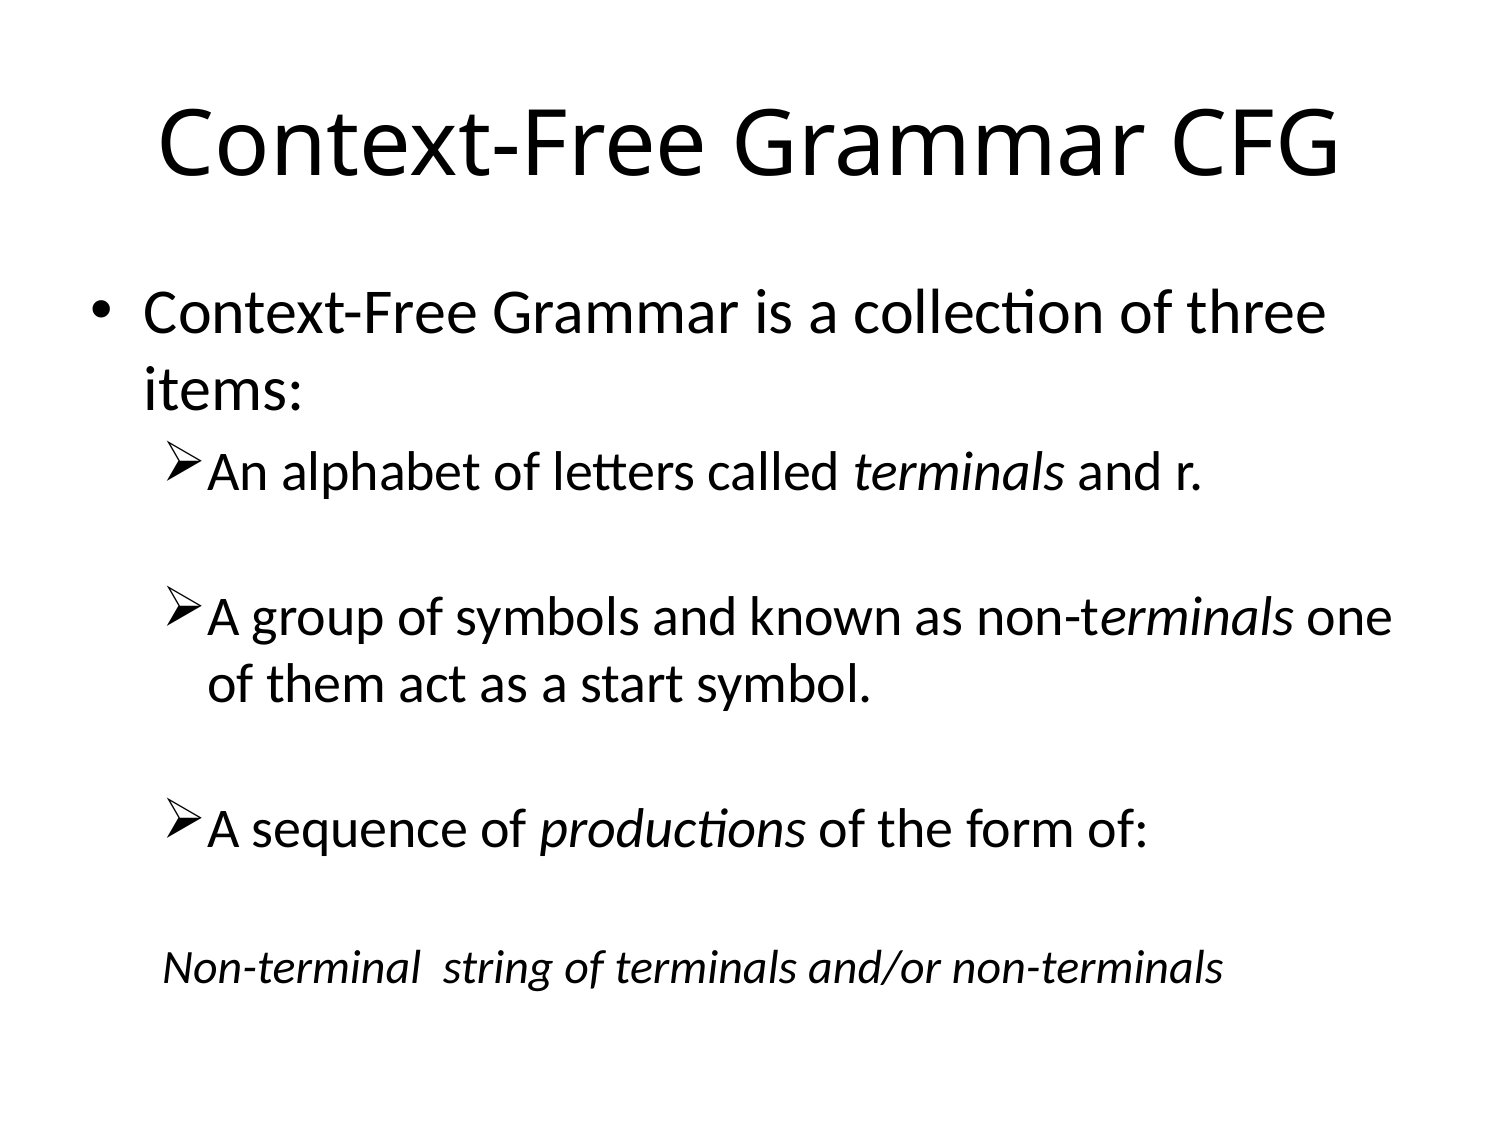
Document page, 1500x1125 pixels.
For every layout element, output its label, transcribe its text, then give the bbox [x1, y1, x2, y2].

title Context-Free Grammar CFG [75, 45, 1425, 233]
